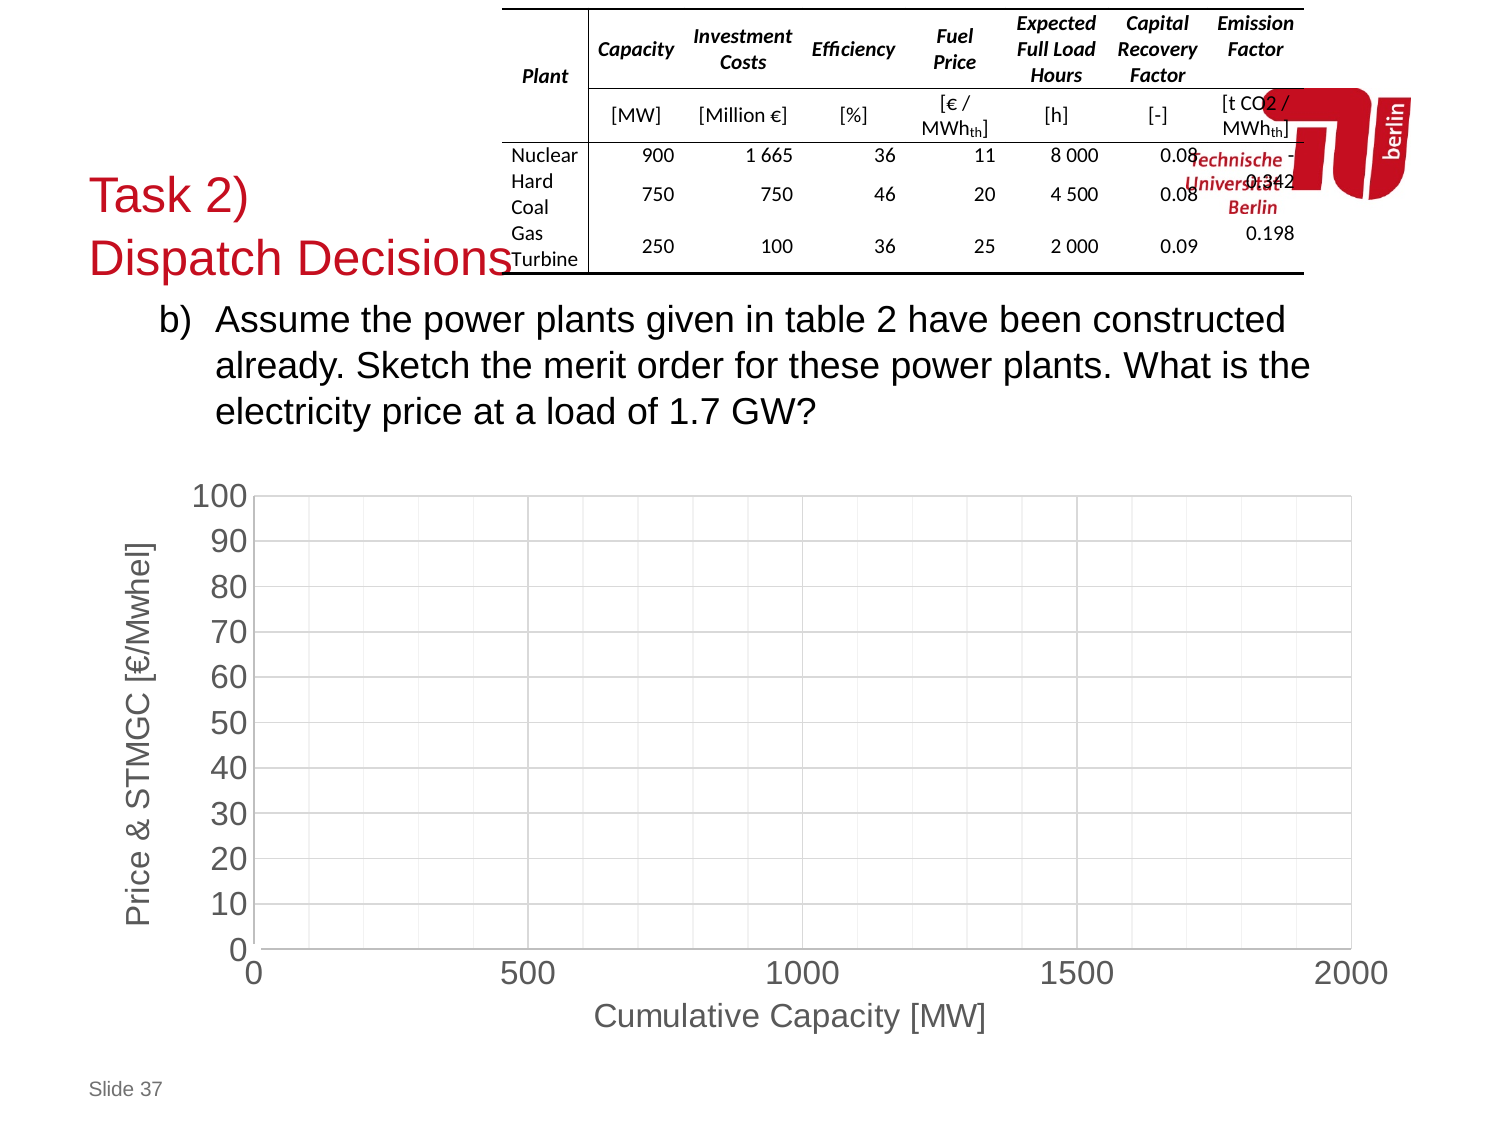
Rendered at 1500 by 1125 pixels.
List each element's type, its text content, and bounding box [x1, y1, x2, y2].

slide_number Slide 37 [88, 1075, 1176, 1101]
title Task 2) Dispatch Decisions [88, 163, 501, 286]
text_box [501, 7, 1304, 300]
title Task 2) Dispatch Decisions [1304, 163, 1411, 286]
chart [100, 440, 1411, 1044]
picture [1304, 88, 1411, 163]
list Assume the power plants given in table 2 have been constructed already. Sketch the merit order for these power plants. What is the electricity price at a load of 1.7 GW? [158, 294, 1411, 440]
